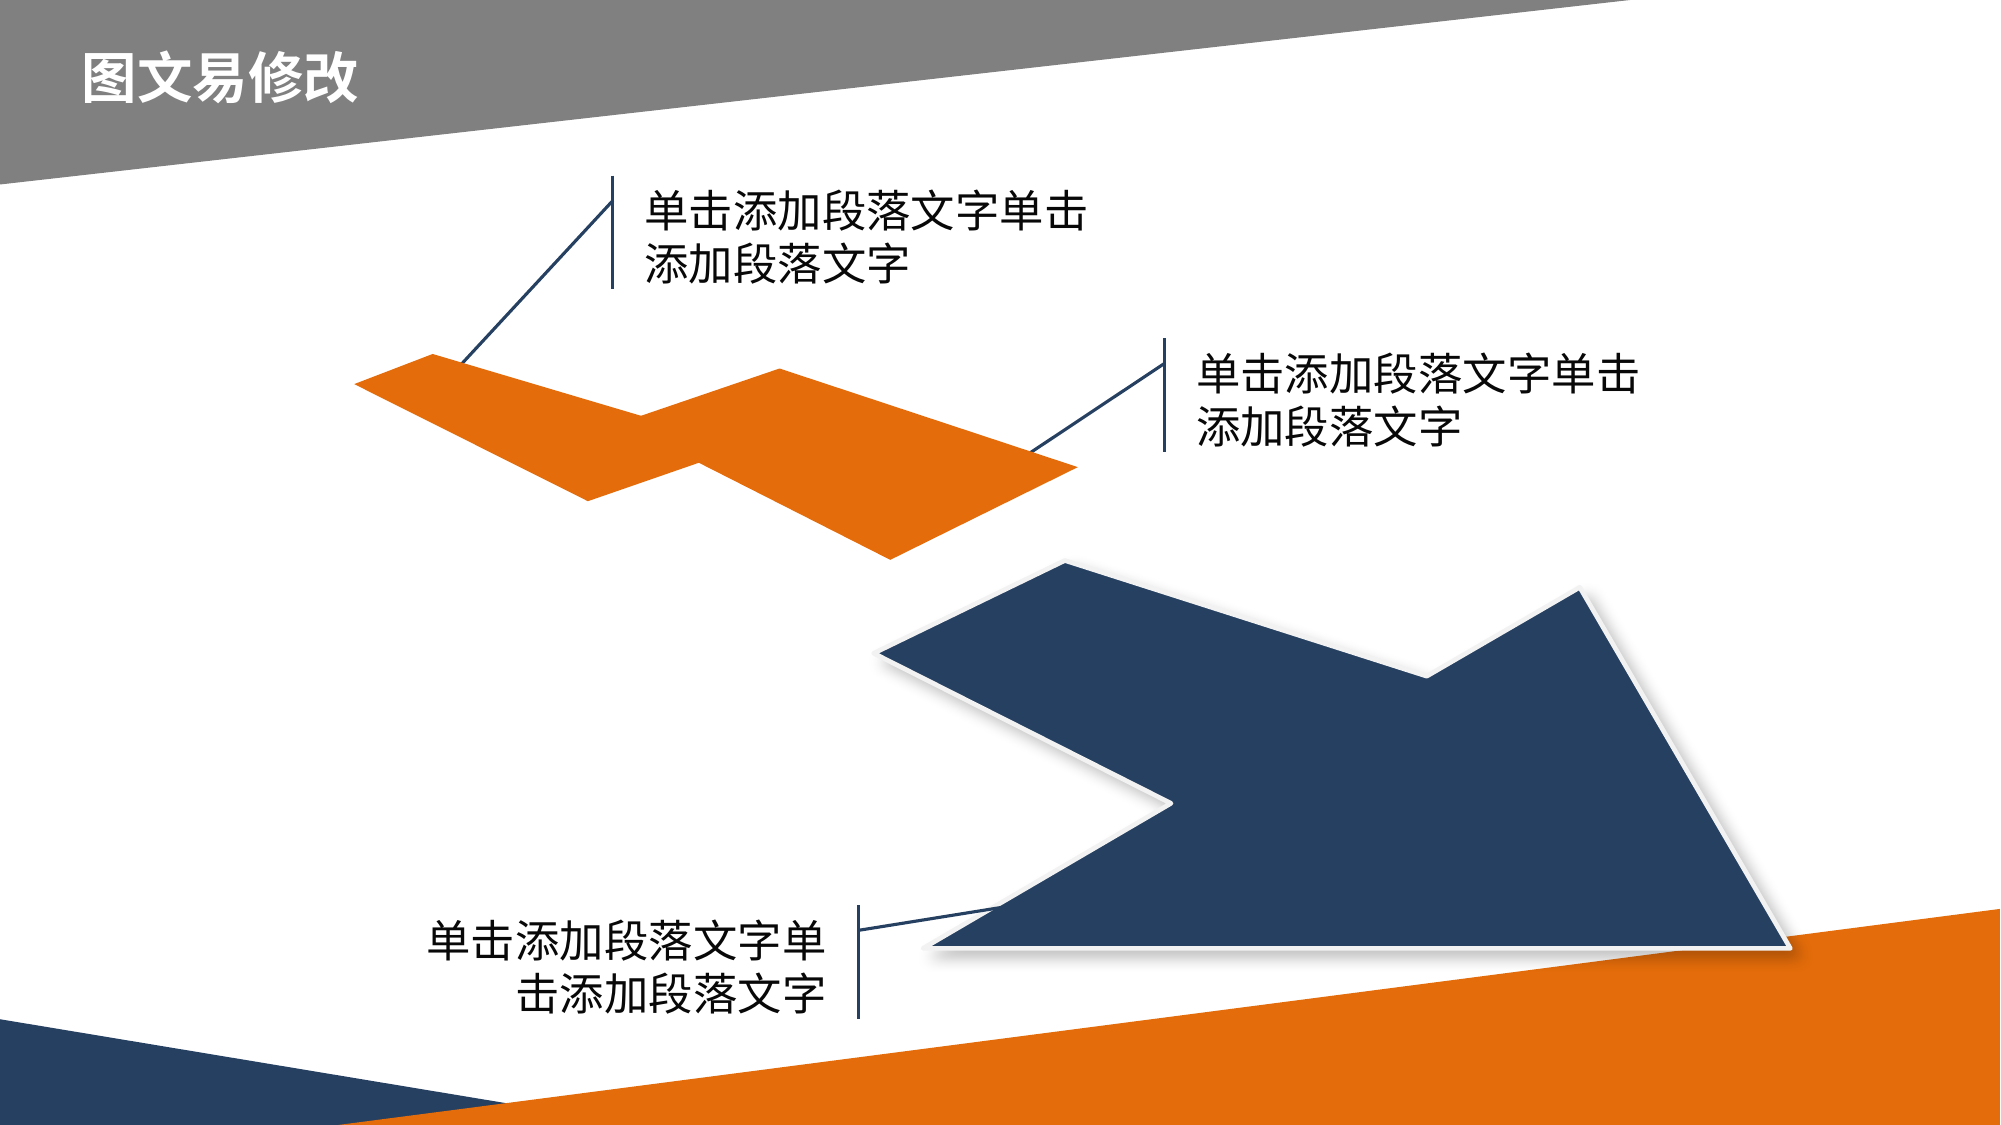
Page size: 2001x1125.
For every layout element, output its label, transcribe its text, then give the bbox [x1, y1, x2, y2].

text_box [873, 560, 1791, 949]
text_box 单击添加段落文字单击添加段落文字 [378, 905, 842, 1019]
text_box 单击添加段落文字单击添加段落文字 [1181, 338, 1680, 452]
text_box [354, 353, 699, 502]
text_box 图文易修改 [0, 42, 441, 110]
text_box [620, 368, 1078, 560]
text_box 单击添加段落文字单击添加段落文字 [630, 176, 1128, 289]
